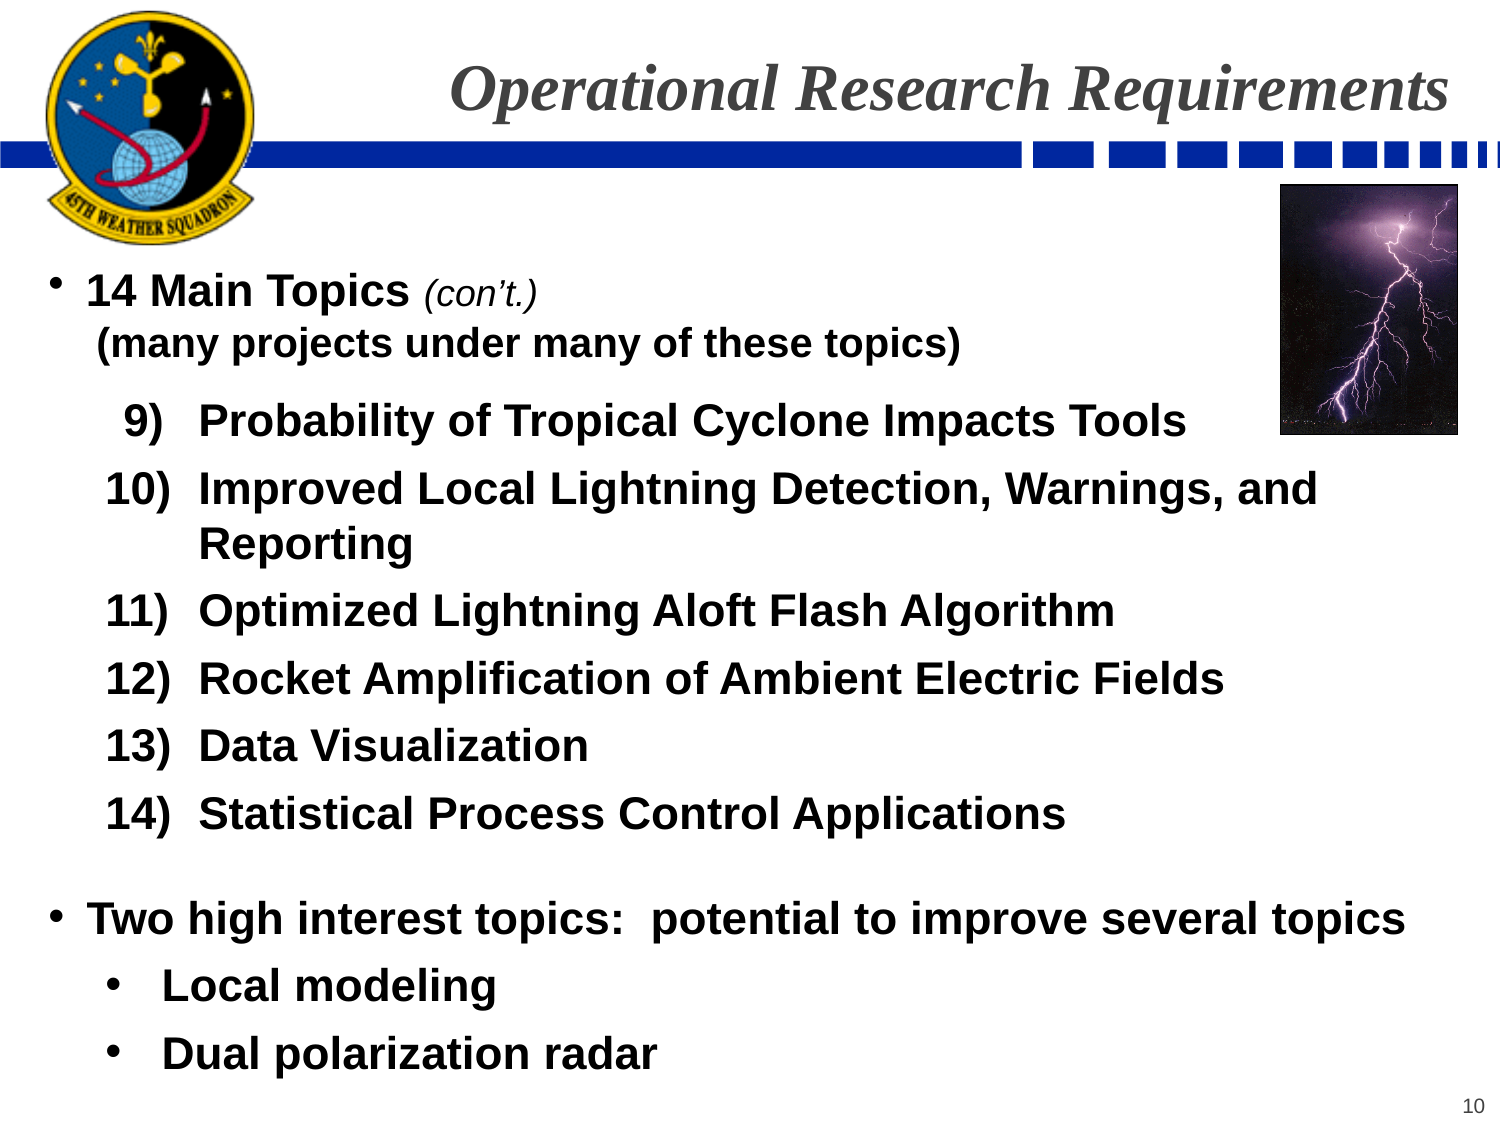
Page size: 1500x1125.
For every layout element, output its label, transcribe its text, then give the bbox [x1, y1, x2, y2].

text_box 14 Main Topics (con’t.) (many projects under many of these topics) Probability of Tropical Cyclone Impacts Tools Improved Local Lightning Detection, Warnings, and Reporting Optimized Lightning Aloft Flash Algorithm Rocket Amplification of Ambient Electric Fields Data Visualization Statistical Process Control Applications Two high interest topics: potential to improve several topics Local modeling Dual polarization radar [33, 253, 1500, 1086]
text_box Operational Research Requirements [434, 36, 1467, 131]
picture [40, 7, 263, 250]
picture [1280, 185, 1457, 435]
